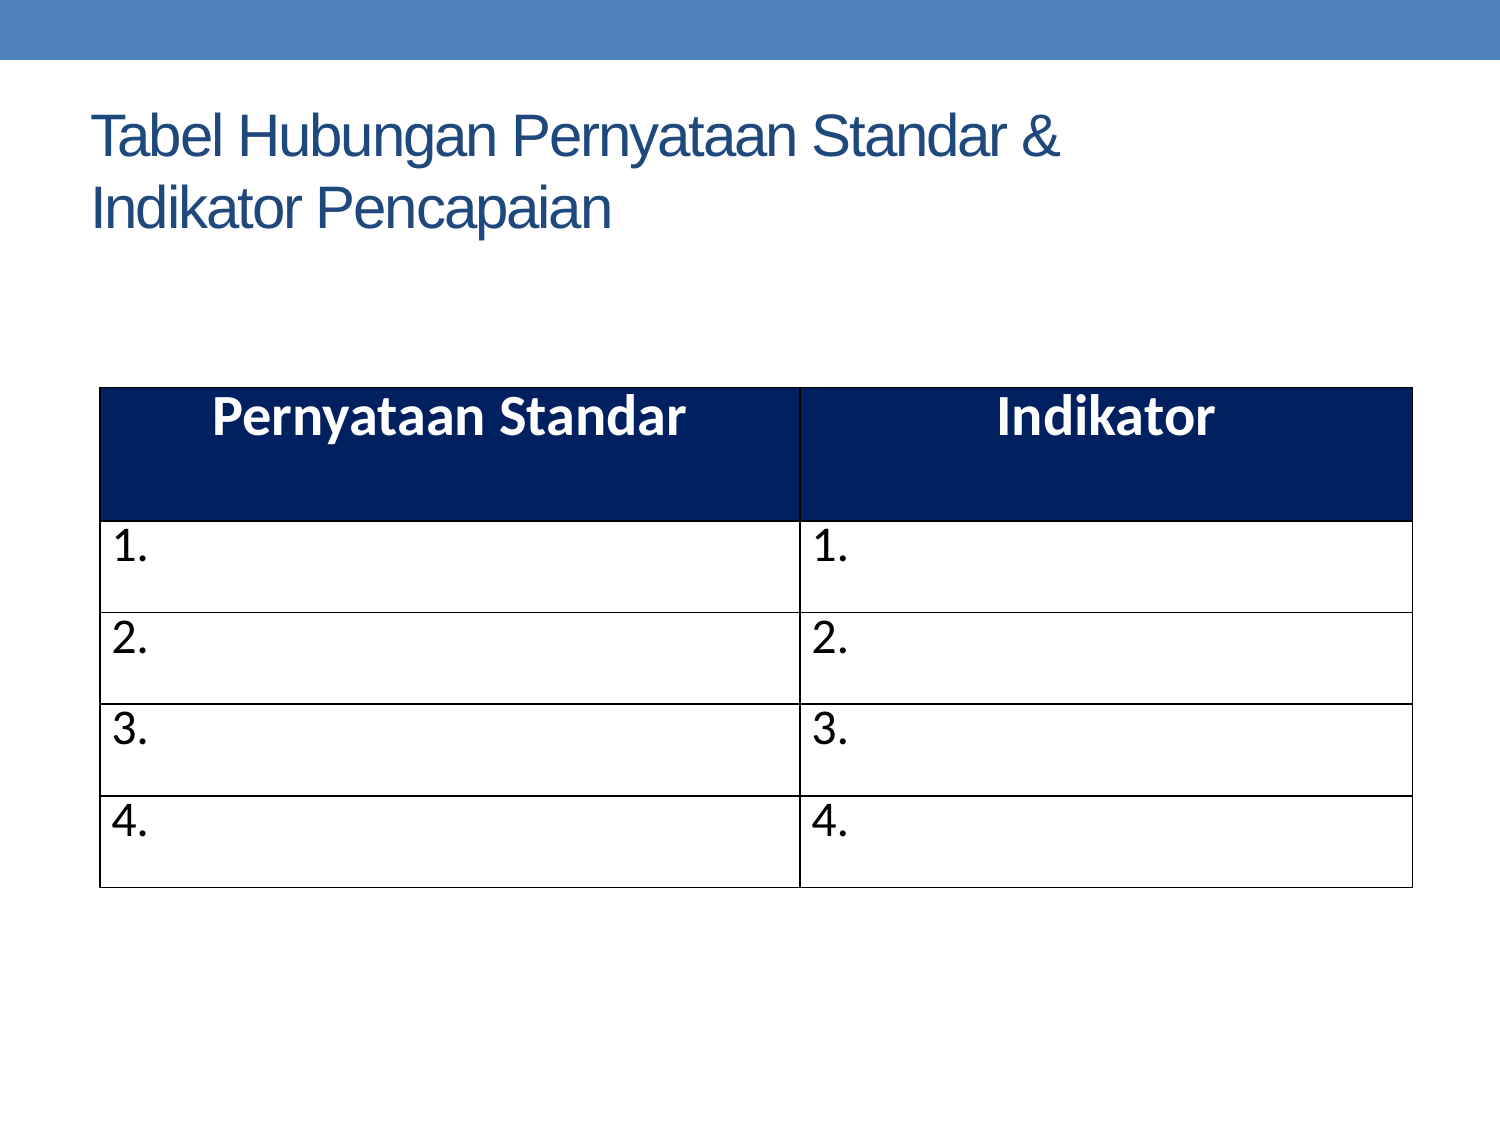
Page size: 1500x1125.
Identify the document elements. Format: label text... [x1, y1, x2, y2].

table_cell 2. [801, 613, 1412, 703]
table_cell 2. [101, 613, 799, 703]
table_cell 3. [101, 705, 799, 795]
table_cell 3. [801, 705, 1412, 795]
table_cell 1. [101, 522, 799, 612]
table_header Indikator [801, 388, 1412, 520]
title Tabel Hubungan Pernyataan Standar & Indikator Pencapaian [75, 87, 1425, 250]
table_cell 4. [801, 797, 1412, 887]
list [75, 262, 1425, 1063]
table_cell 4. [101, 797, 799, 887]
table_cell 1. [801, 522, 1412, 612]
table_header Pernyataan Standar [101, 388, 799, 520]
